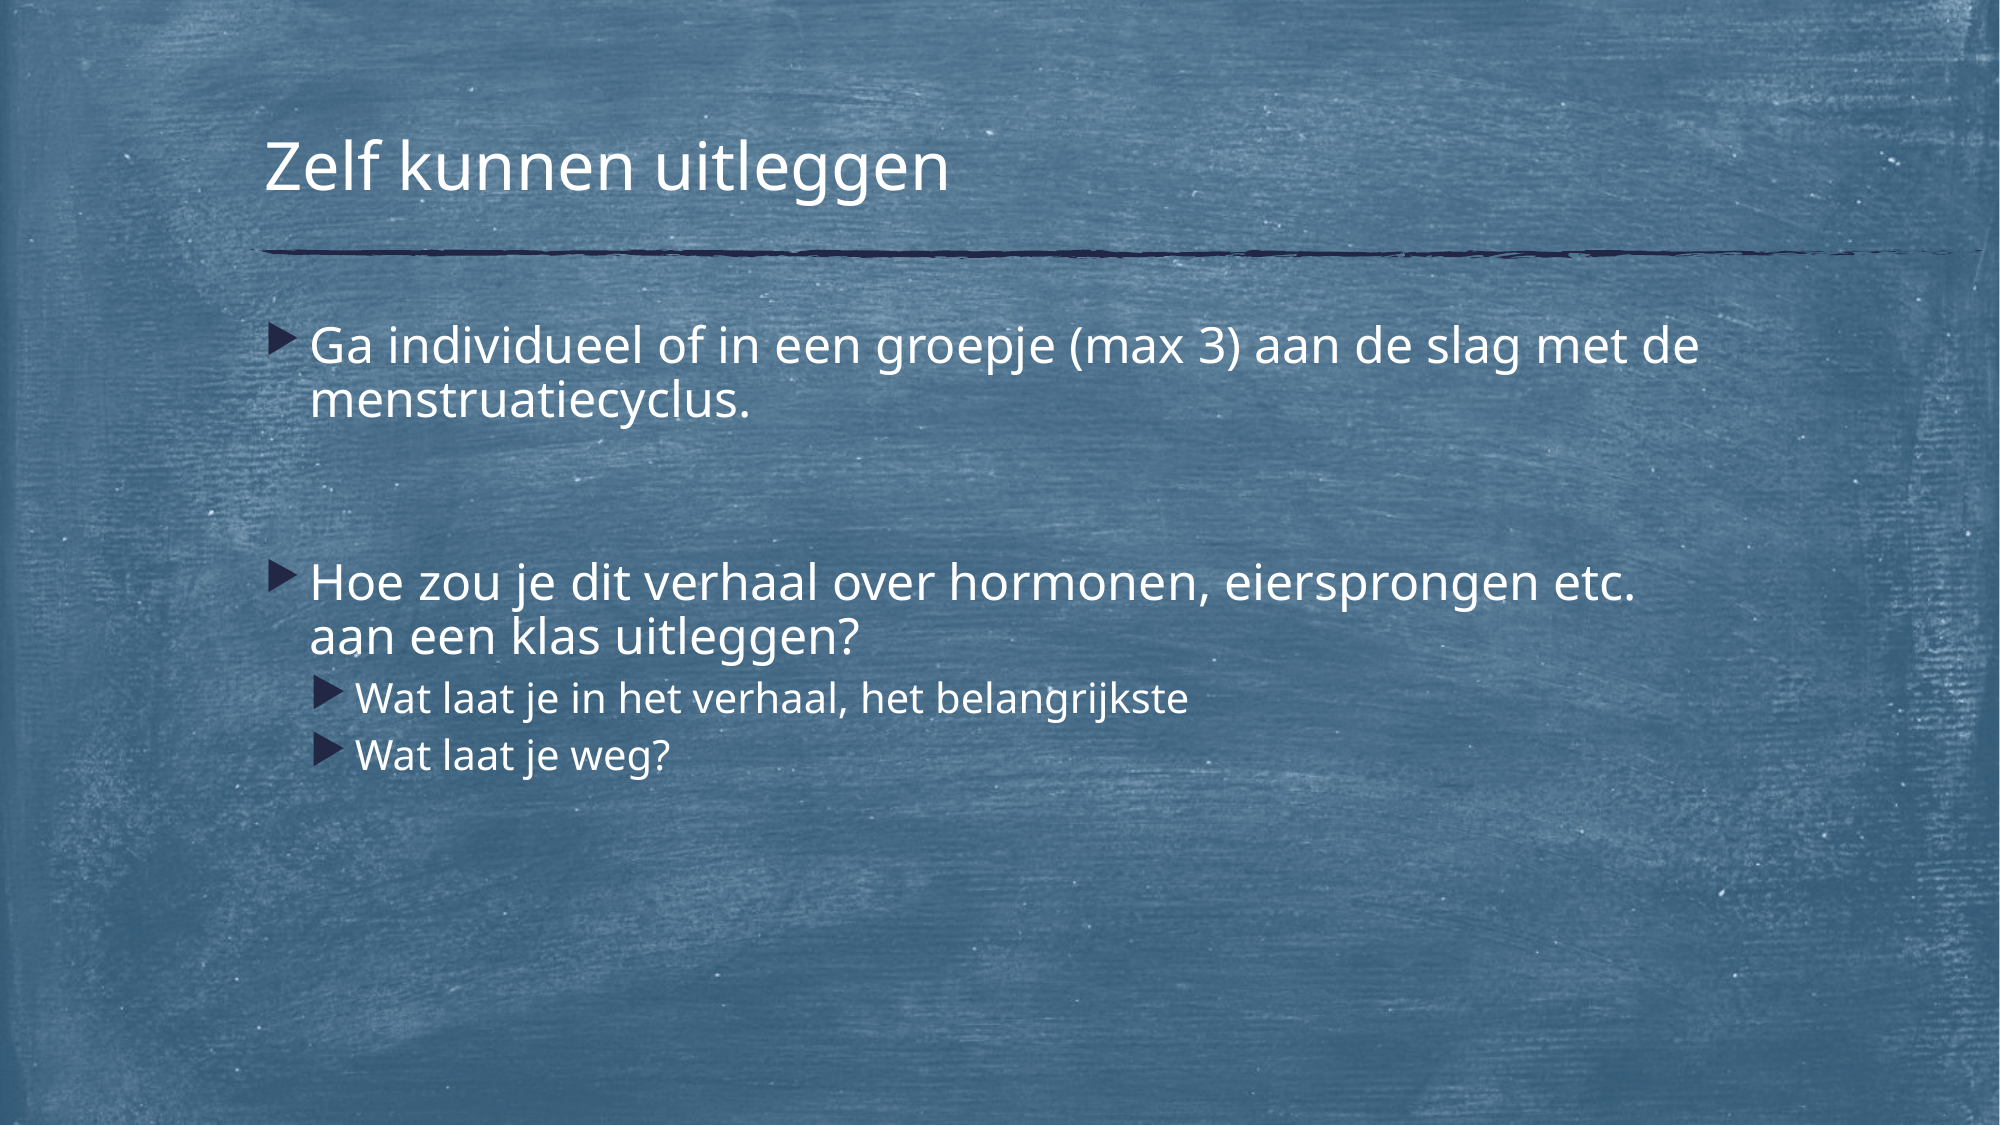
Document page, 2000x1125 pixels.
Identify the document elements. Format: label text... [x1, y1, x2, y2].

title Zelf kunnen uitleggen [249, 45, 1750, 213]
list Ga individueel of in een groepje (max 3) aan de slag met de menstruatiecyclus. Hoe zou je dit verhaal over hormonen, eiersprongen etc. aan een klas uitleggen? Wat laat je in het verhaal, het belangrijkste Wat laat je weg? [249, 312, 1750, 1013]
